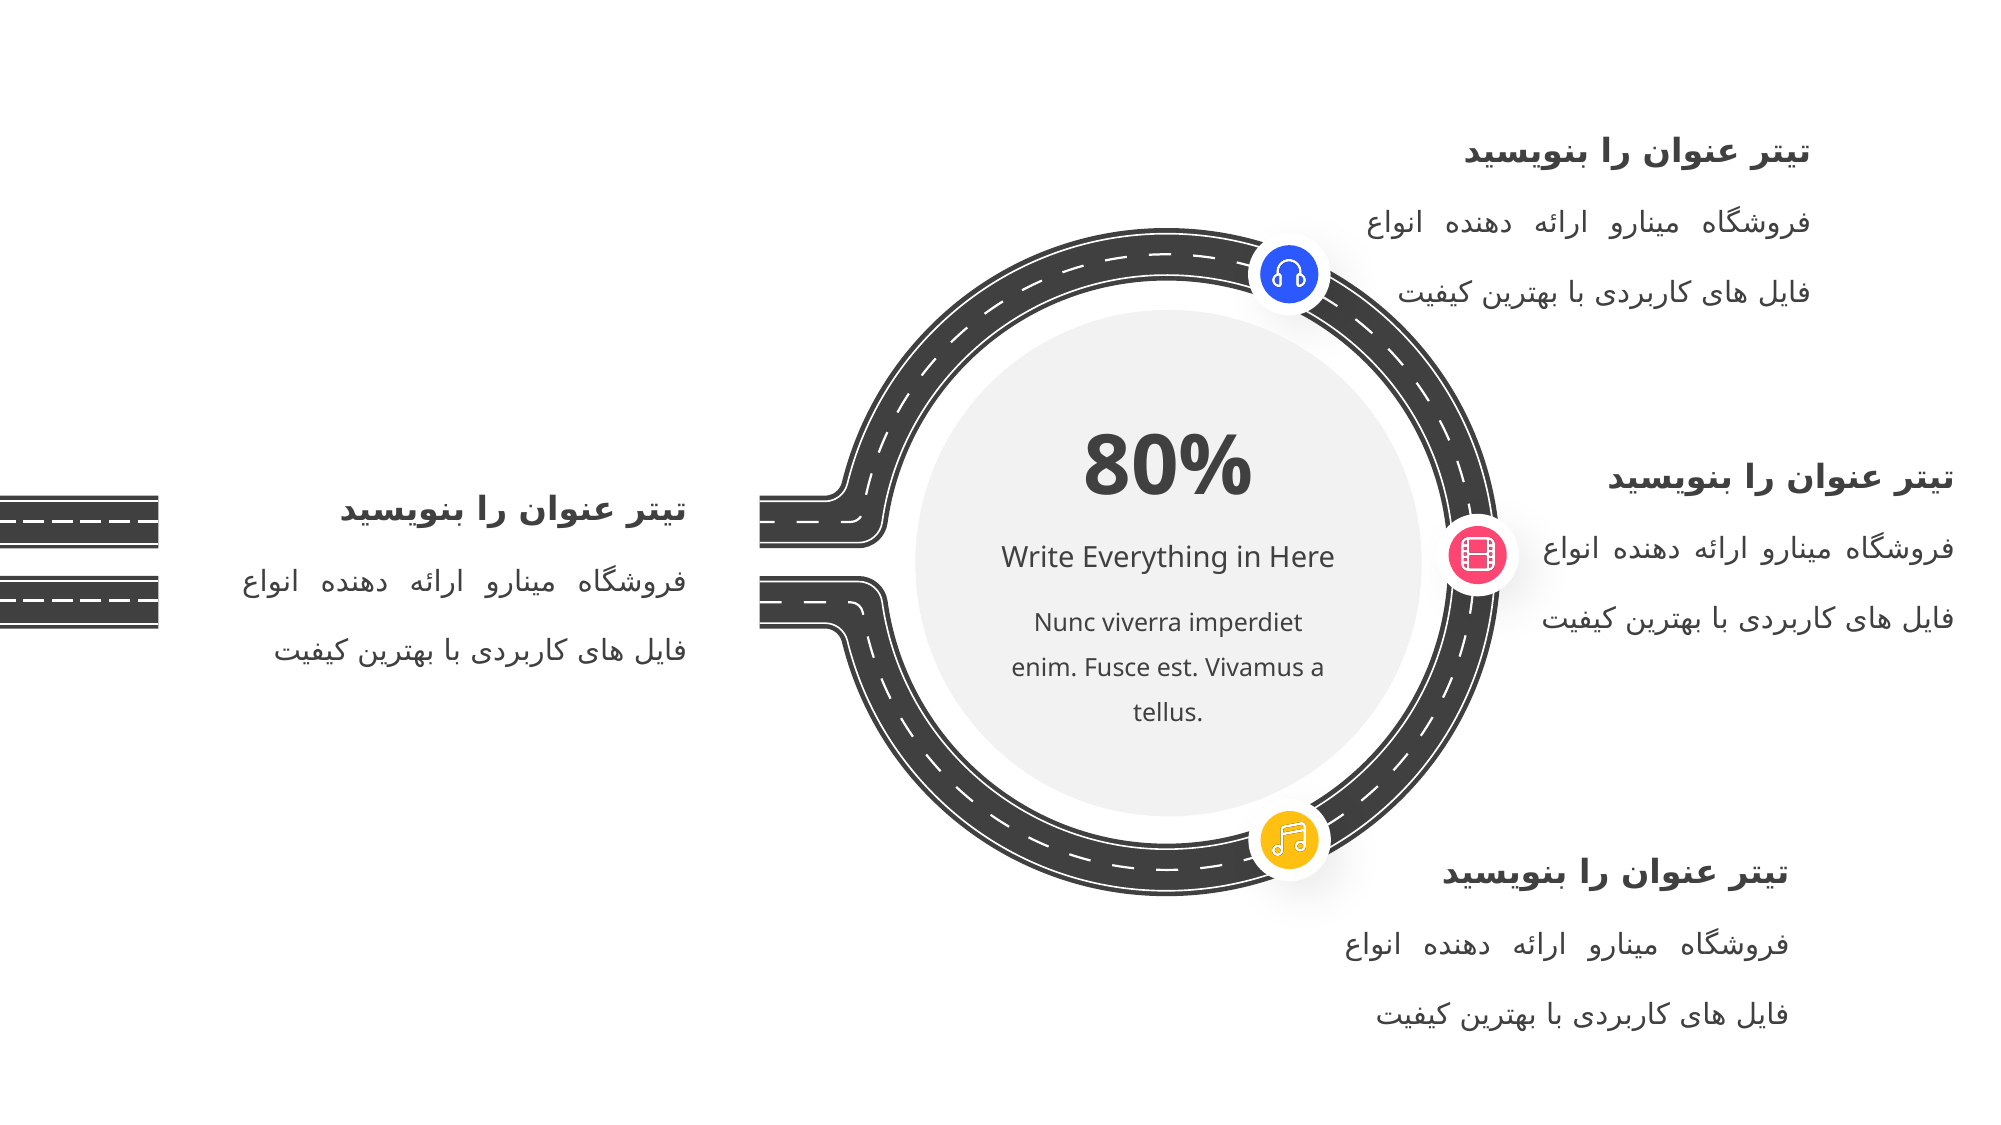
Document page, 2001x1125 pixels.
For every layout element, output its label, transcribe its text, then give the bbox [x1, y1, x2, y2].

text_box [848, 601, 865, 616]
text_box [900, 717, 914, 738]
text_box [1419, 716, 1434, 737]
text_box [759, 274, 1247, 544]
picture [1272, 256, 1306, 290]
text_box [864, 473, 873, 496]
text_box [759, 583, 1247, 889]
text_box [1392, 752, 1409, 772]
text_box [840, 515, 862, 524]
text_box [1382, 316, 1493, 513]
text_box [896, 392, 910, 414]
text_box [759, 624, 1264, 897]
text_box [1387, 348, 1404, 366]
picture [1461, 536, 1495, 571]
text_box [1021, 279, 1043, 292]
text_box 80% [1068, 404, 1269, 519]
text_box [1325, 327, 1448, 513]
text_box [950, 326, 968, 344]
text_box [759, 232, 1247, 503]
text_box [1332, 316, 1490, 513]
text_box تیتر عنوان را بنویسید فروشگاه مینارو ارائه دهنده انواع فایل های کاربردی با بهترین کیفیت [1524, 407, 1971, 642]
text_box [989, 813, 1010, 828]
text_box [866, 636, 875, 659]
text_box [796, 520, 819, 524]
text_box Nunc viverra imperdiet enim. Fusce est. Vivamus a tellus. [994, 584, 1343, 734]
text_box [1458, 635, 1467, 657]
text_box [1192, 254, 1216, 260]
text_box [1360, 785, 1379, 802]
text_box Write Everything in Here [943, 530, 1394, 581]
picture [1272, 822, 1306, 857]
text_box [759, 235, 1247, 541]
text_box [1388, 614, 1492, 803]
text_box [1247, 232, 1332, 317]
text_box [759, 576, 1247, 848]
text_box [1415, 382, 1430, 402]
text_box [1330, 326, 1451, 513]
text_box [1435, 513, 1520, 597]
text_box [1068, 853, 1091, 862]
text_box [759, 520, 775, 524]
text_box [0, 574, 160, 630]
text_box [920, 357, 937, 377]
text_box [955, 786, 974, 803]
text_box [1028, 836, 1050, 848]
text_box تیتر عنوان را بنویسید فروشگاه مینارو ارائه دهنده انواع فایل های کاربردی با بهترین کیفیت [1317, 803, 1805, 1038]
text_box [1319, 597, 1450, 798]
text_box [1111, 864, 1135, 870]
text_box [759, 276, 1247, 549]
text_box [1442, 676, 1454, 699]
text_box [1236, 261, 1247, 267]
text_box [925, 753, 942, 773]
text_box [1247, 798, 1332, 882]
text_box تیتر عنوان را بنویسید فروشگاه مینارو ارائه دهنده انواع فایل های کاربردی با بهترین کیفیت [1339, 81, 1827, 316]
text_box تیتر عنوان را بنویسید فروشگاه مینارو ارائه دهنده انواع فایل های کاربردی با بهترین کیفیت [215, 439, 703, 674]
text_box [880, 678, 892, 700]
text_box [877, 431, 889, 453]
text_box [1354, 318, 1374, 335]
text_box [1438, 419, 1451, 441]
text_box [983, 300, 1004, 315]
text_box [1456, 460, 1465, 483]
text_box [759, 580, 1247, 850]
text_box [1328, 597, 1453, 798]
text_box [913, 308, 1424, 818]
text_box [1387, 316, 1497, 513]
text_box [1393, 615, 1497, 803]
text_box [1062, 264, 1084, 274]
text_box [759, 622, 1247, 892]
text_box [1104, 255, 1128, 262]
text_box [1200, 863, 1223, 870]
text_box [1467, 503, 1472, 513]
text_box [0, 494, 160, 550]
text_box [759, 228, 1247, 500]
text_box [1332, 597, 1489, 803]
text_box [1156, 868, 1179, 872]
